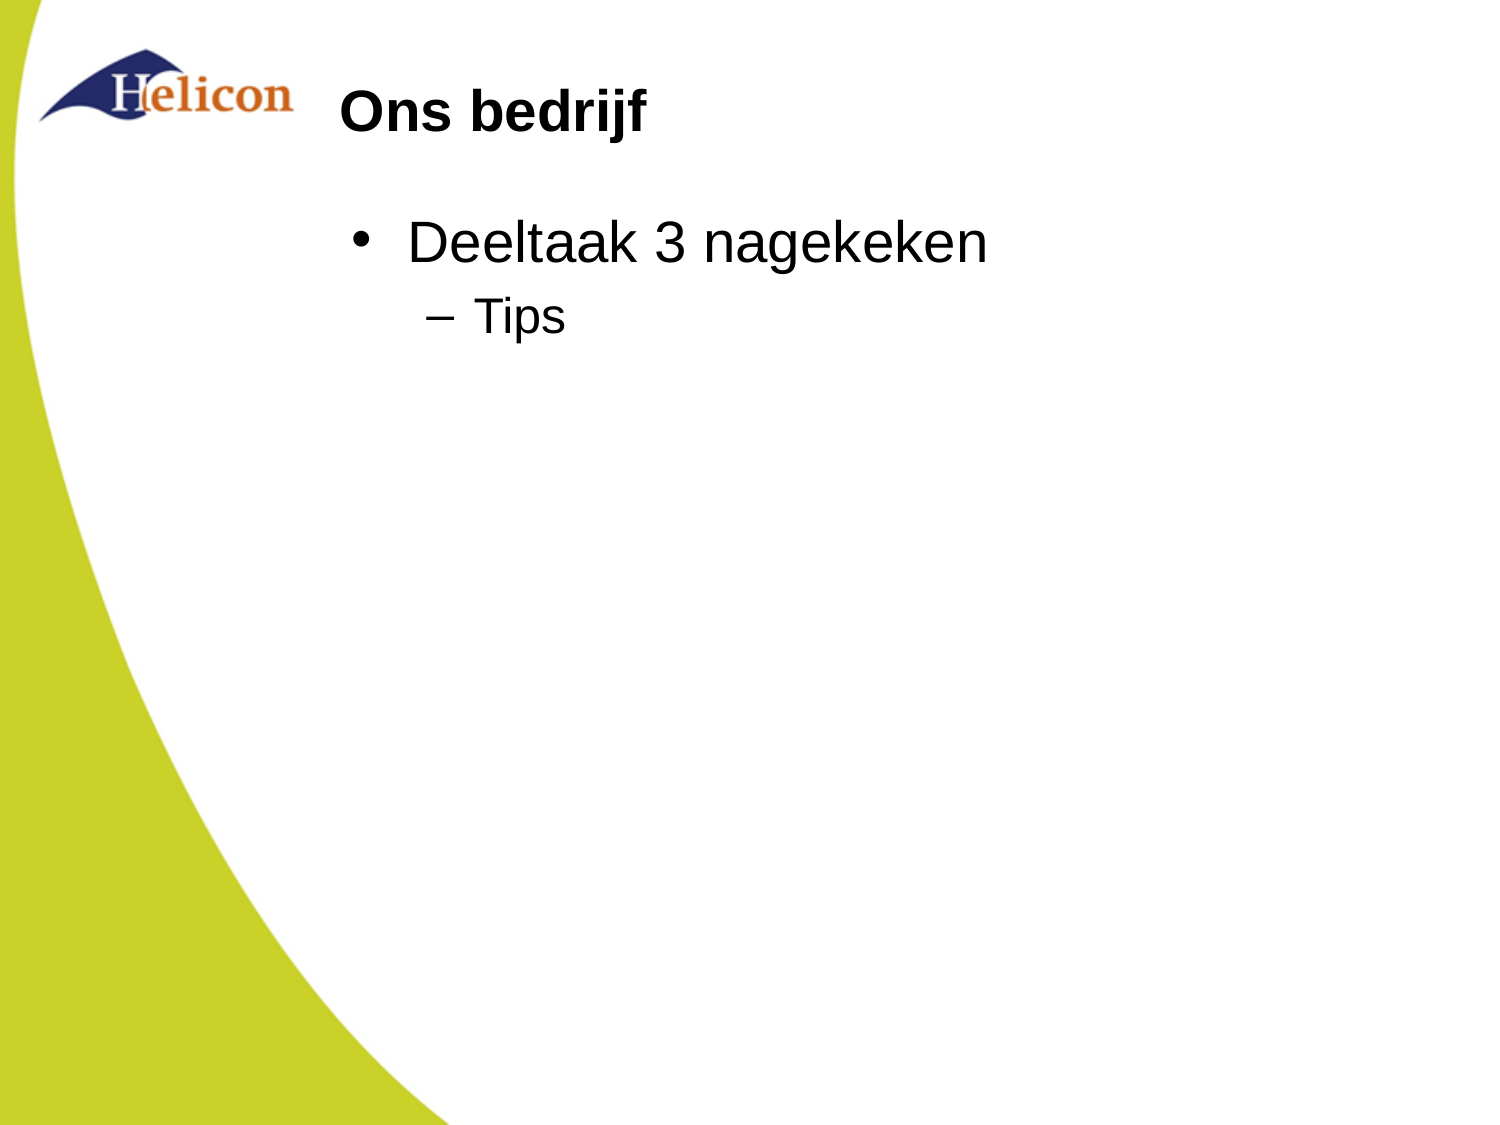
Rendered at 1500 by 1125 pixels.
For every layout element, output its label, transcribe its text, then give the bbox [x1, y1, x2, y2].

title Ons bedrijf [324, 54, 1415, 161]
picture [0, 0, 1500, 1125]
list Deeltaak 3 nagekeken Tips [336, 196, 1425, 1005]
